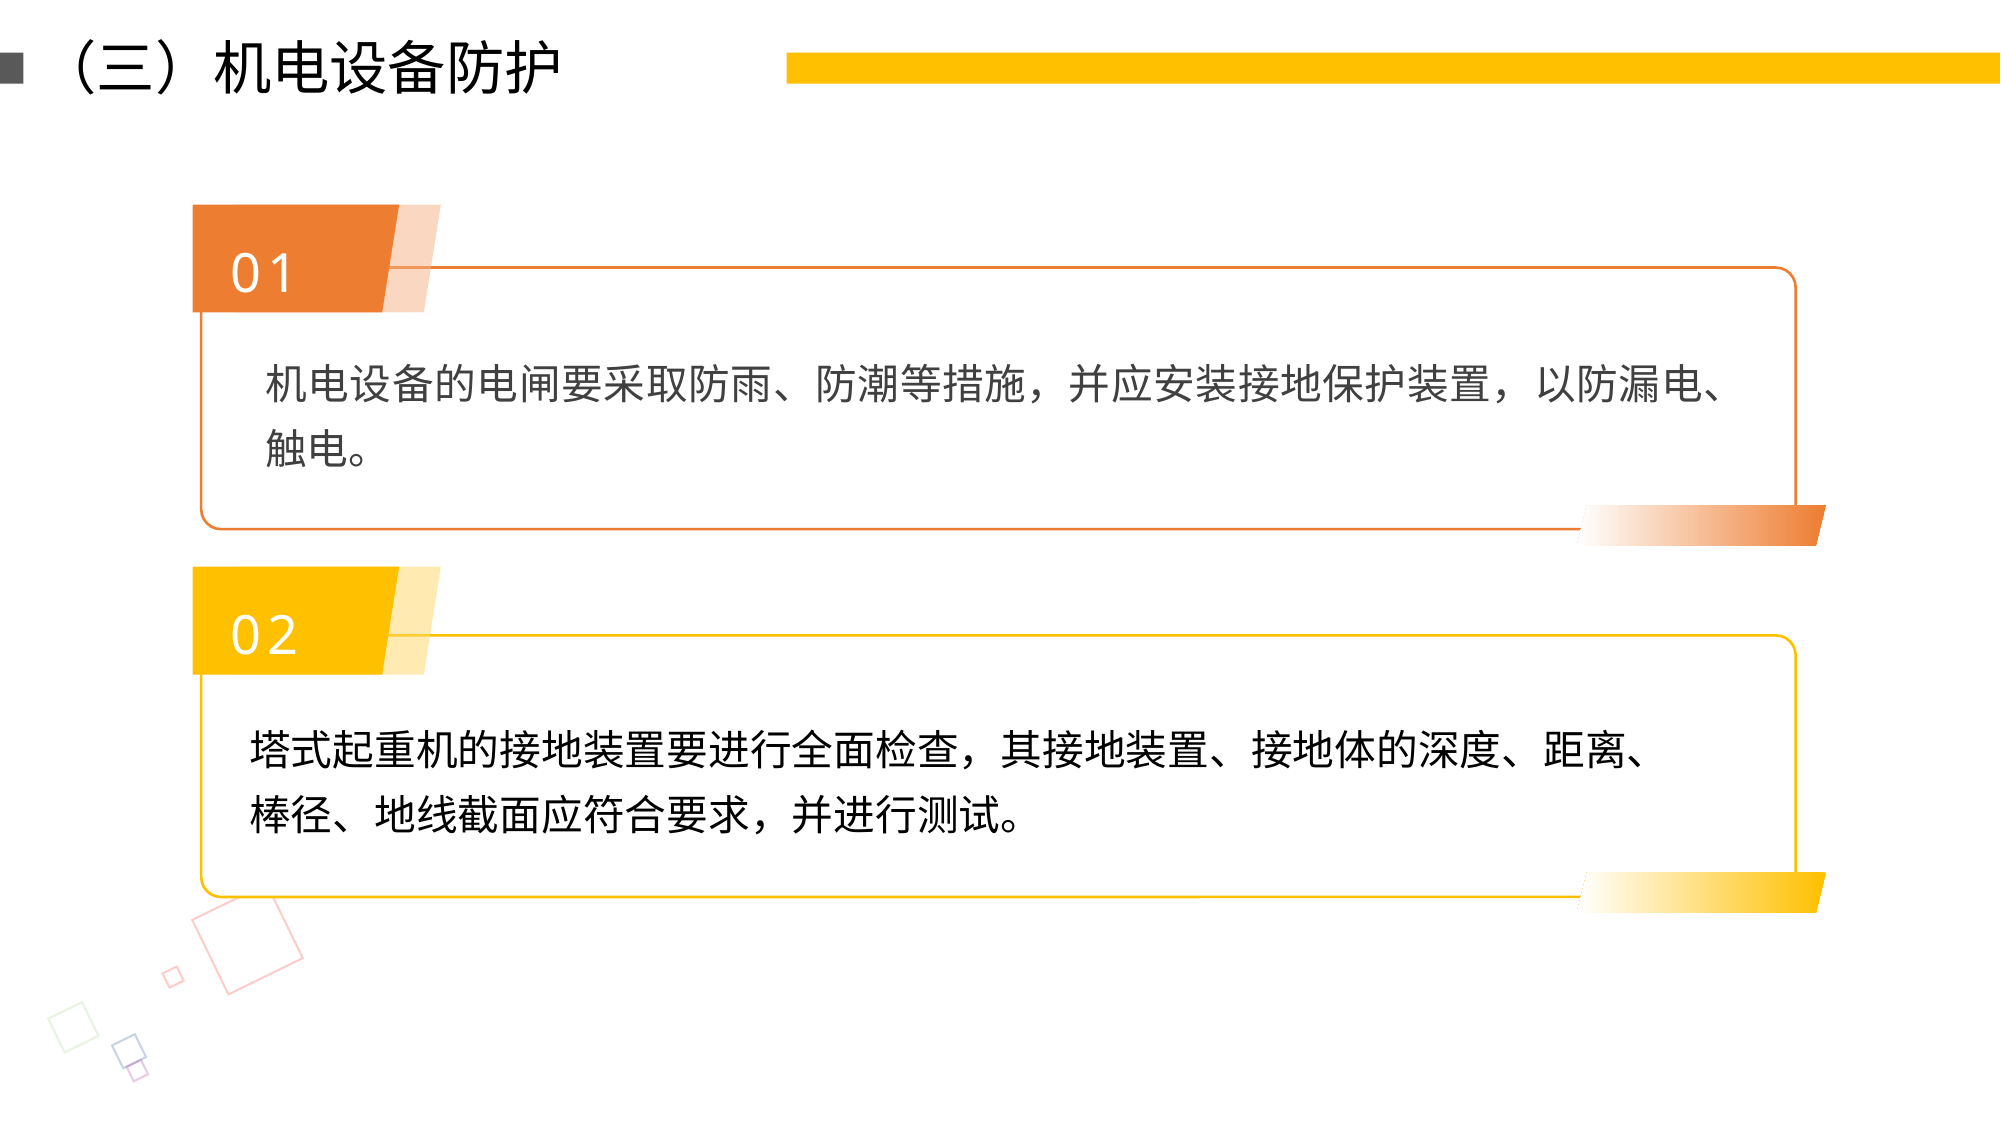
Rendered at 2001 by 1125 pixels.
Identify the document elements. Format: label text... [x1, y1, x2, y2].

text_box （三）机电设备防护 [23, 23, 578, 109]
text_box [190, 899, 305, 996]
text_box [191, 565, 401, 676]
text_box [191, 203, 401, 314]
text_box [384, 203, 443, 314]
text_box [200, 634, 1797, 899]
text_box [161, 965, 186, 990]
text_box [125, 1058, 150, 1083]
text_box [46, 1000, 100, 1054]
text_box [200, 266, 1797, 531]
text_box 01 [215, 230, 350, 287]
text_box 机电设备的电闸要采取防雨、防潮等措施，并应安装接地保护装置，以防漏电、触电。 [250, 319, 1760, 497]
text_box 02 [215, 592, 350, 649]
text_box 塔式起重机的接地装置要进行全面检查，其接地装置、接地体的深度、距离、 棒径、地线截面应符合要求，并进行测试。 [234, 685, 1760, 863]
text_box [384, 565, 443, 676]
text_box [1575, 871, 1828, 915]
text_box [1575, 503, 1828, 547]
text_box [110, 1032, 148, 1070]
